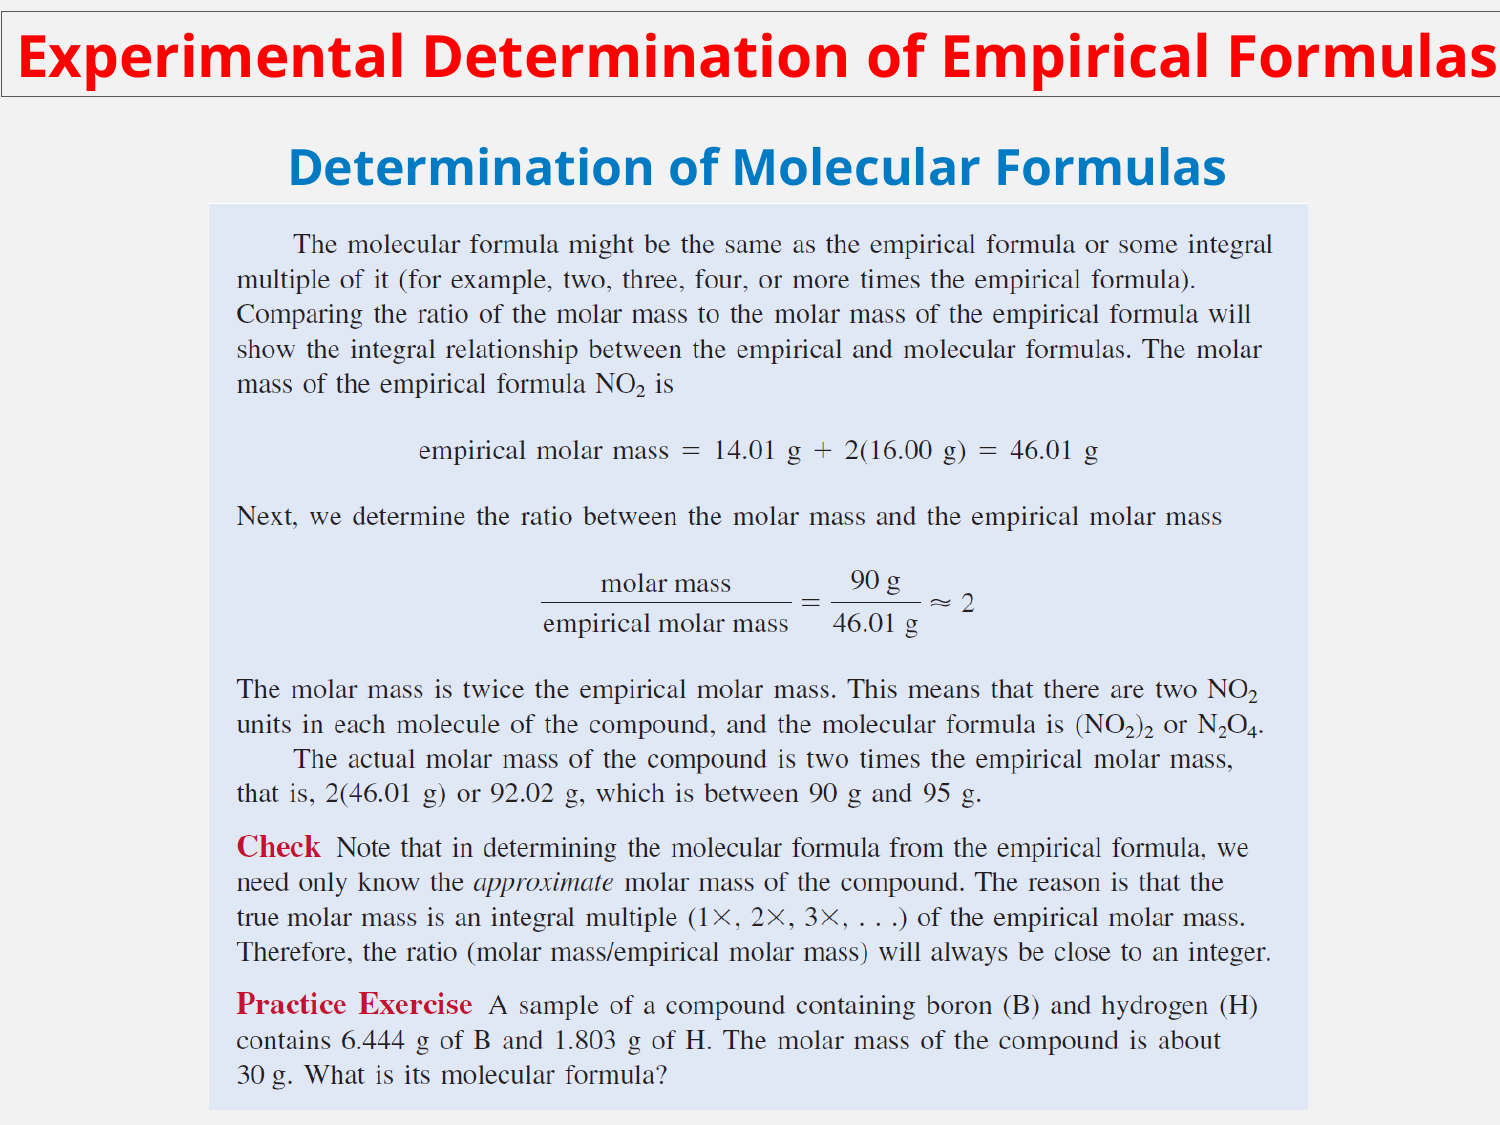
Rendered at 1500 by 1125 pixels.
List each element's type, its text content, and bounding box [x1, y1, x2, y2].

picture [208, 203, 1309, 1110]
text_box Experimental Determination of Empirical Formulas [1, 11, 1500, 97]
text_box Determination of Molecular Formulas [272, 127, 1243, 203]
